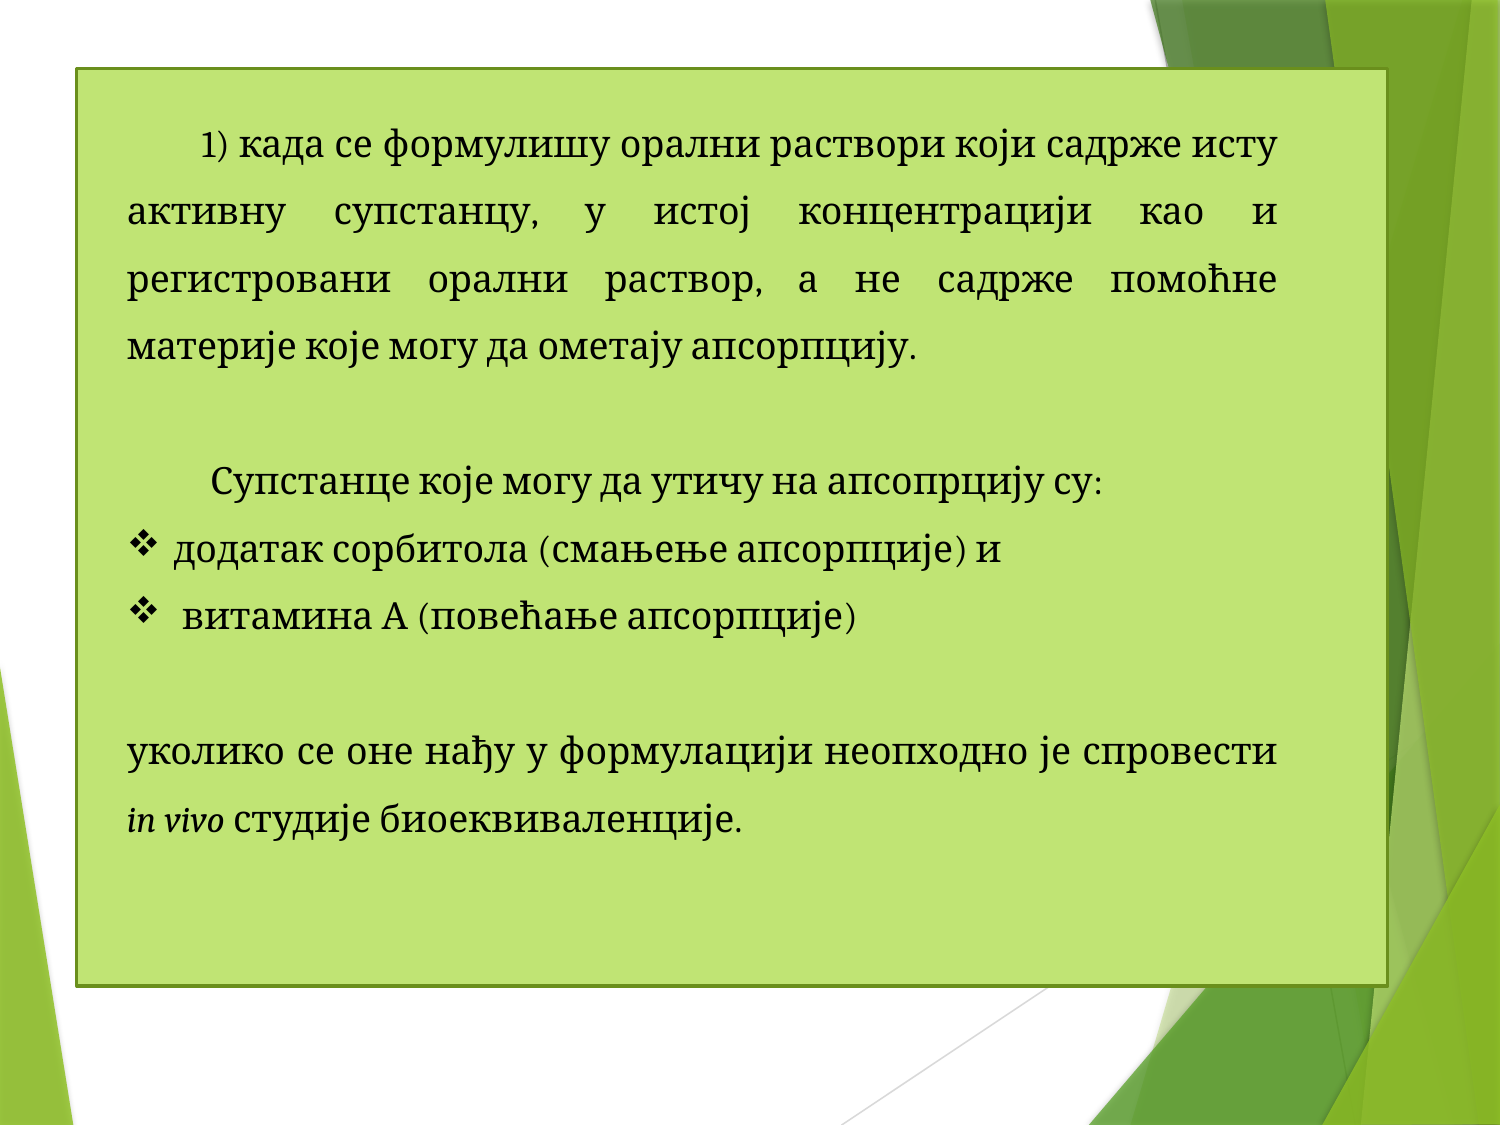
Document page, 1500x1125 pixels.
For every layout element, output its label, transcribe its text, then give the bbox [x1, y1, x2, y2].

text_box 1) када се формулишу орални раствори који садрже исту активну супстанцу, у истој концентрацији као и регистровани орални раствор, а не садрже помоћне материје које могу да ометају апсорпцију. Супстанце које могу да утичу на апсопрцију су: додатак сорбитола (смањење апсорпције) и витамина А (повећање апсорпције) уколико се оне нађу у формулацији неопходно је спровести in vivo студије биоеквиваленције. [112, 89, 1294, 915]
list [75, 67, 1389, 988]
